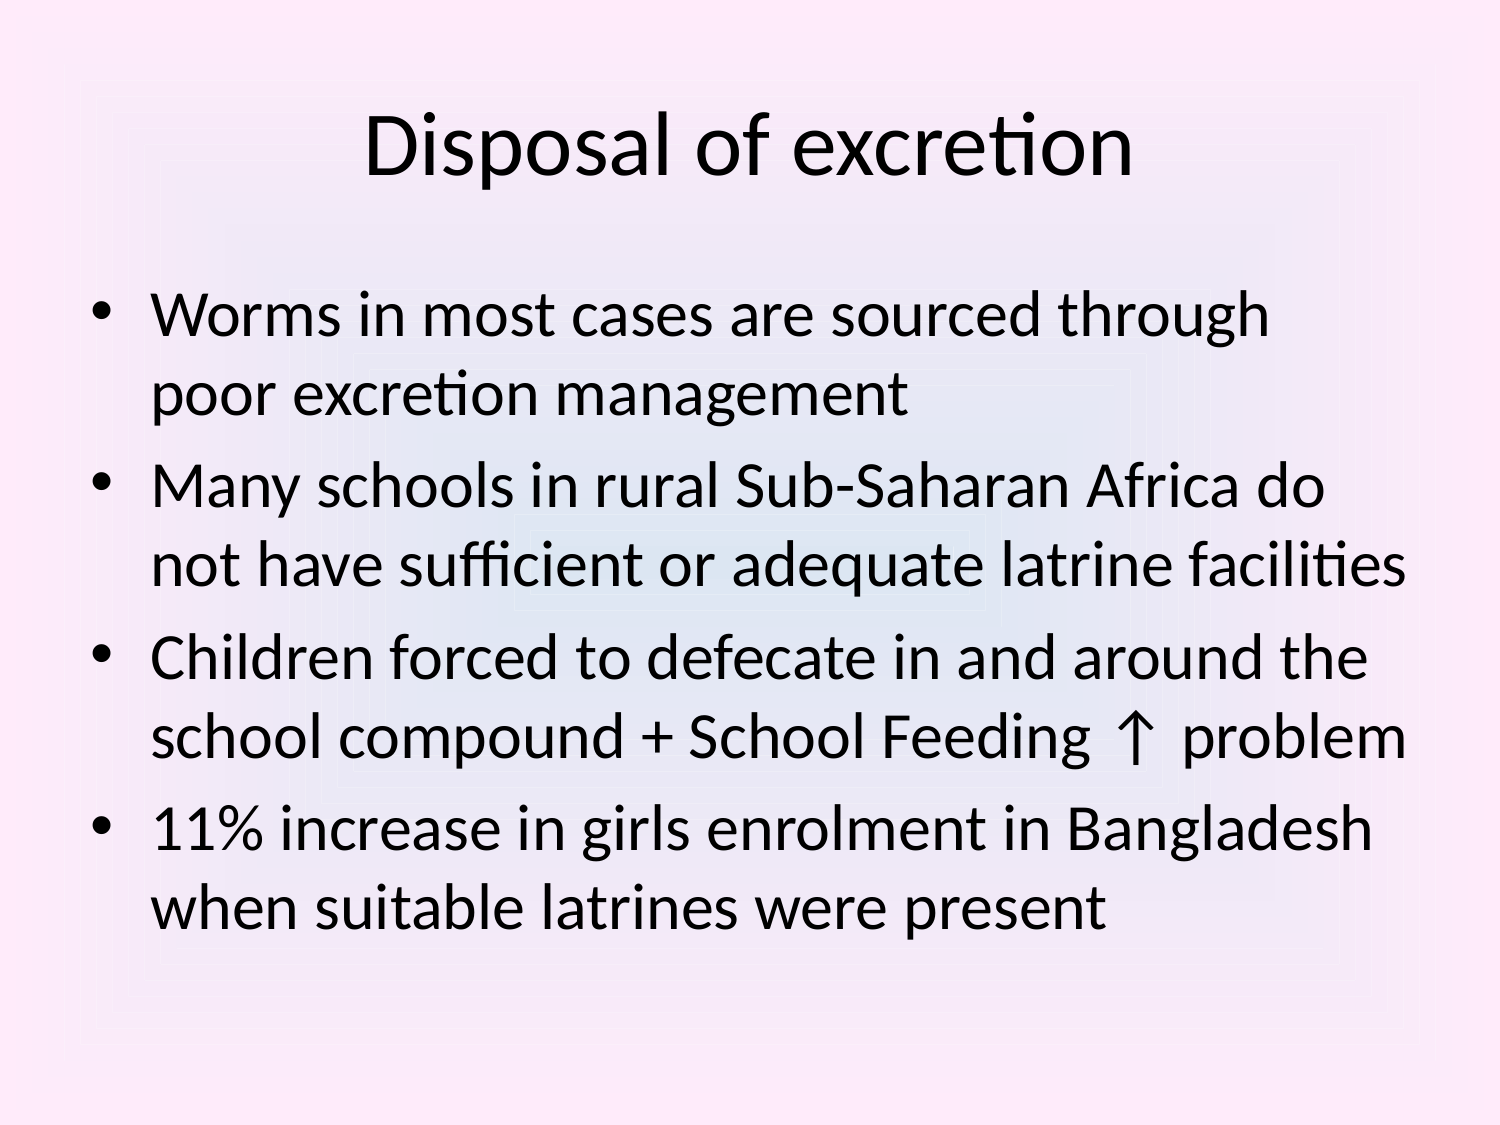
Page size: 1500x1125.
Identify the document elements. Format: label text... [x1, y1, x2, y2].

list Worms in most cases are sourced through poor excretion management Many schools in rural Sub-Saharan Africa do not have sufficient or adequate latrine facilities Children forced to defecate in and around the school compound + School Feeding ↑ problem 11% increase in girls enrolment in Bangladesh when suitable latrines were present [75, 262, 1425, 1005]
title Disposal of excretion [75, 45, 1425, 233]
